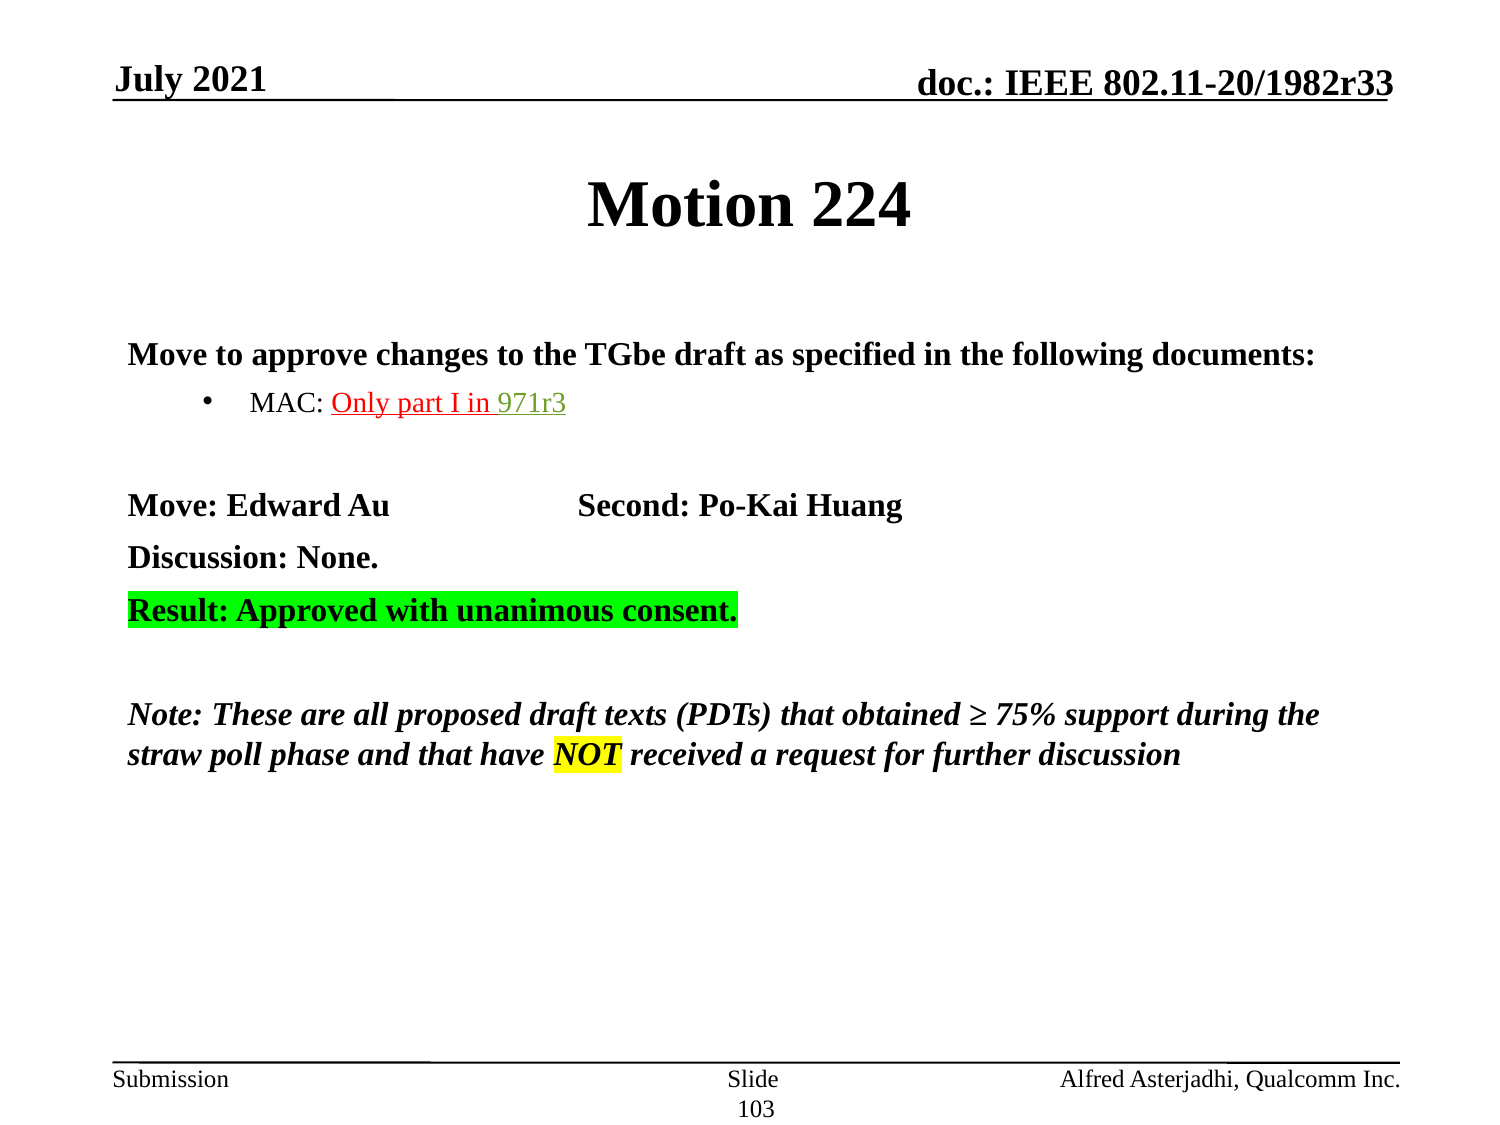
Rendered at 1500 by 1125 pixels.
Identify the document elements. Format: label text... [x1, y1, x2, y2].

footer Alfred Asterjadhi, Qualcomm Inc. [878, 1061, 1402, 1093]
title Motion 224 [112, 112, 1388, 288]
list Move to approve changes to the TGbe draft as specified in the following documents: MAC: Only part I in 971r3 Move: Edward Au Second: Po-Kai Huang Discussion: None. Result: Approved with unanimous consent. Note: These are all proposed draft texts (PDTs) that obtained ≥ 75% support during the straw poll phase and that have NOT received a request for further discussion [112, 324, 1388, 1000]
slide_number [114, 54, 423, 100]
slide_number Slide 103 [712, 1061, 800, 1123]
